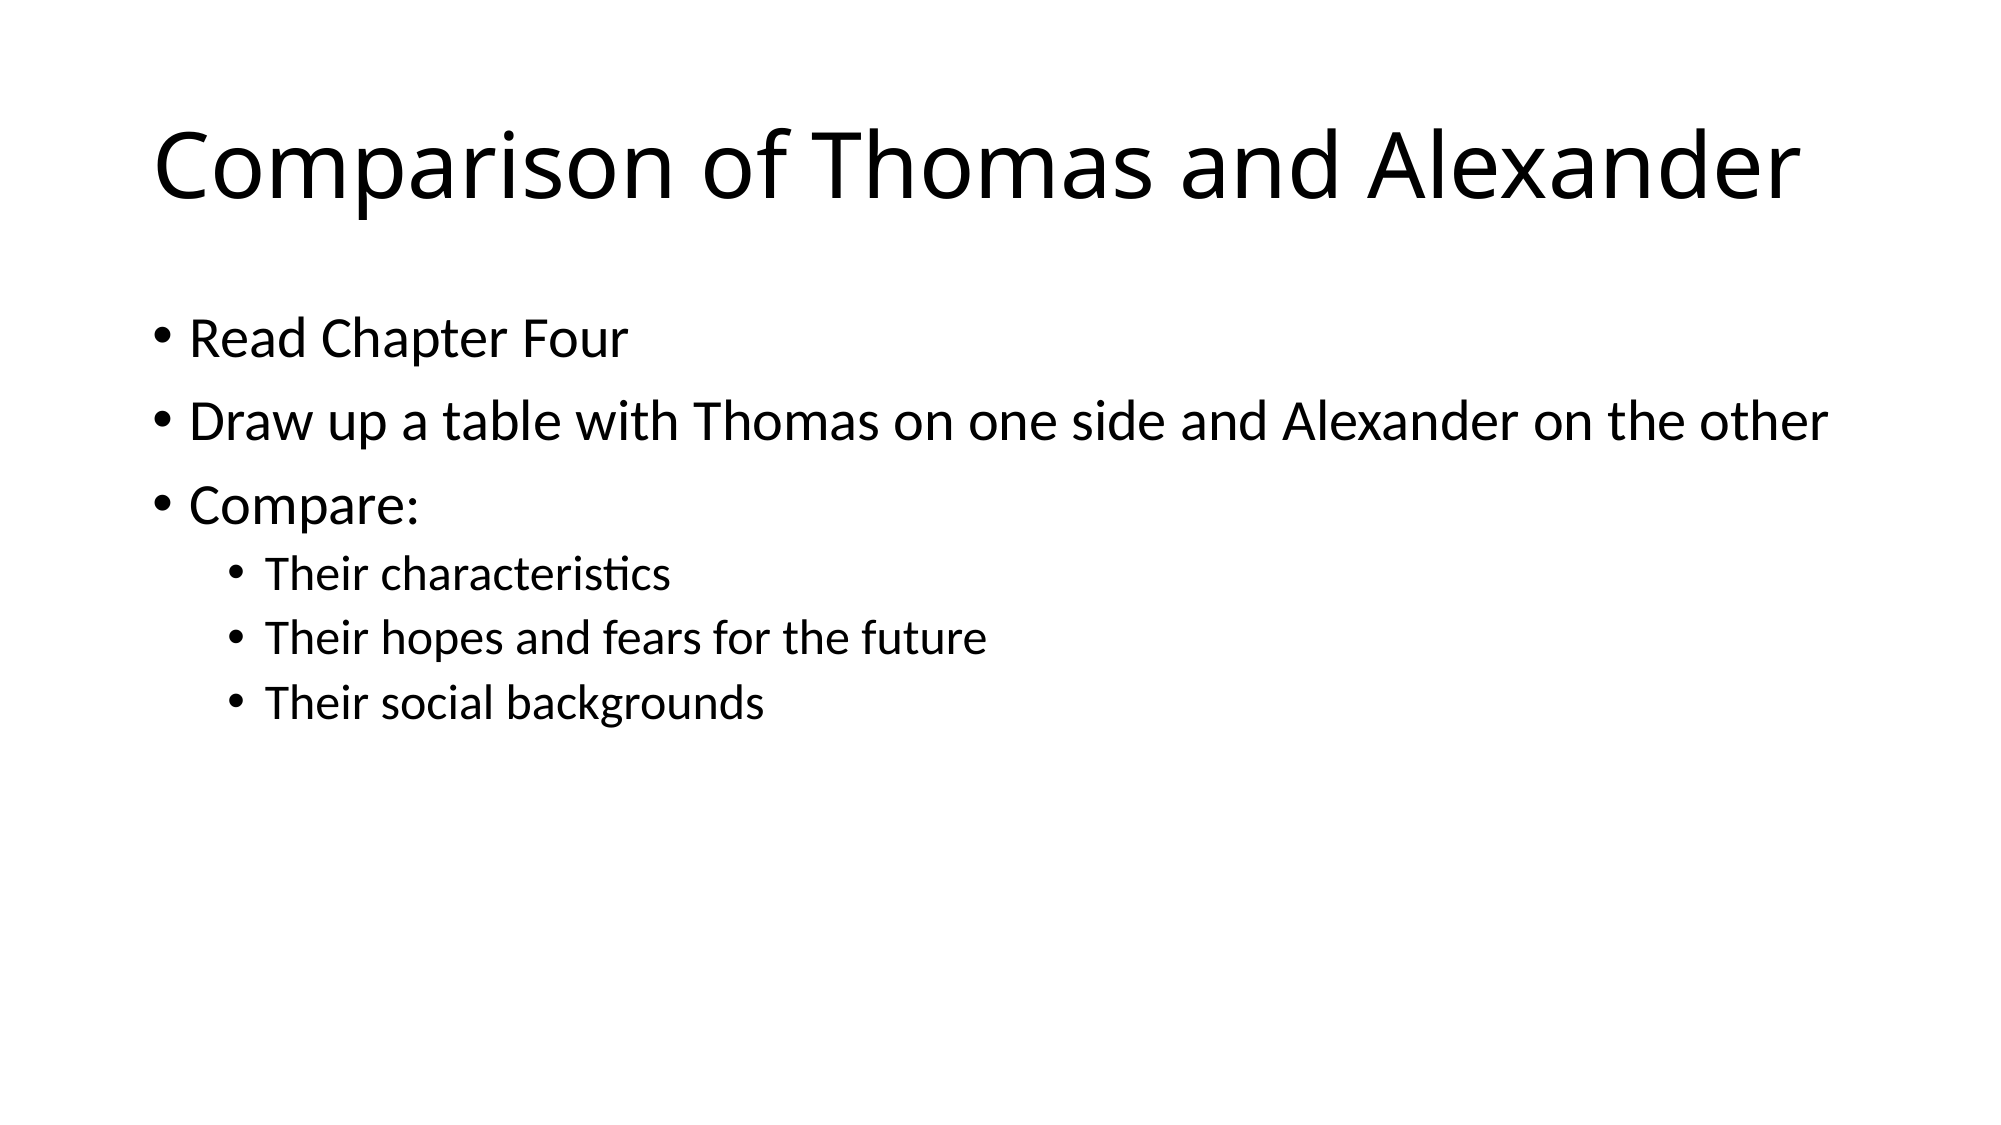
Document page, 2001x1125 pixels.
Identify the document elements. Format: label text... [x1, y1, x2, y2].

title Comparison of Thomas and Alexander [137, 59, 1863, 278]
list Read Chapter Four Draw up a table with Thomas on one side and Alexander on the other Compare: Their characteristics Their hopes and fears for the future Their social backgrounds [137, 299, 1863, 773]
